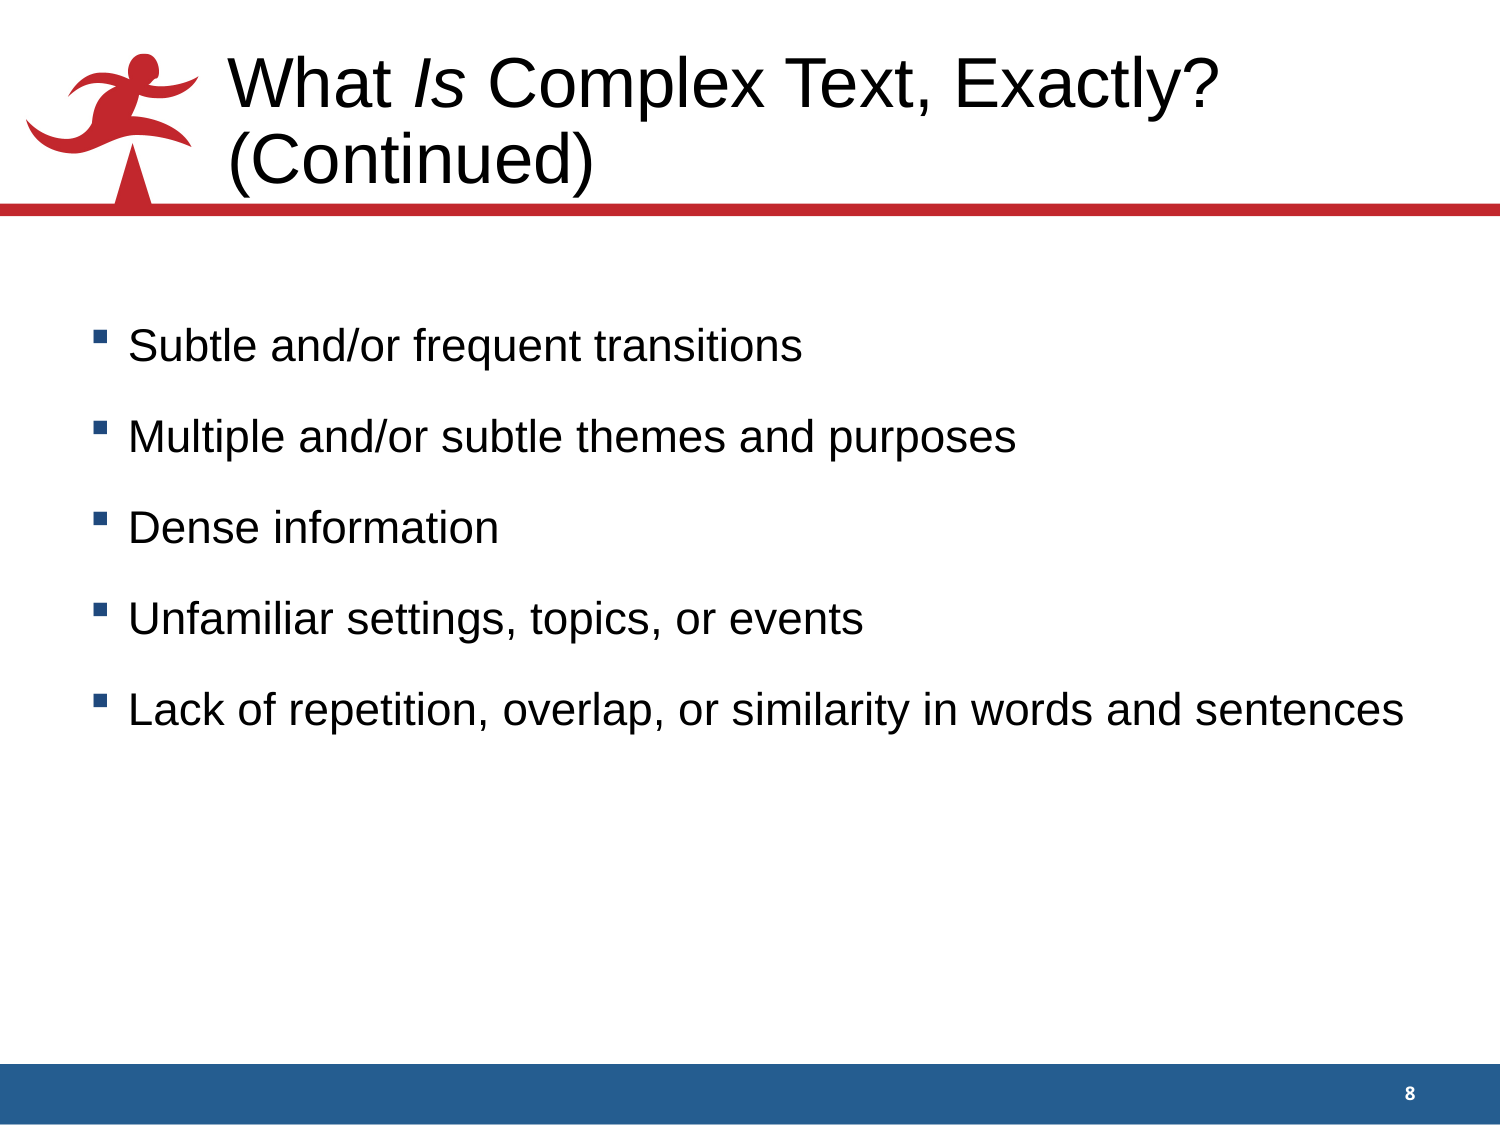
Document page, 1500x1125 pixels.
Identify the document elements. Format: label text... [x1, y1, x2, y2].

list Subtle and/or frequent transitions Multiple and/or subtle themes and purposes Dense information Unfamiliar settings, topics, or events Lack of repetition, overlap, or similarity in words and sentences [75, 297, 1425, 808]
picture [0, 0, 1500, 1125]
title What Is Complex Text, Exactly? (Continued) [212, 56, 1375, 207]
